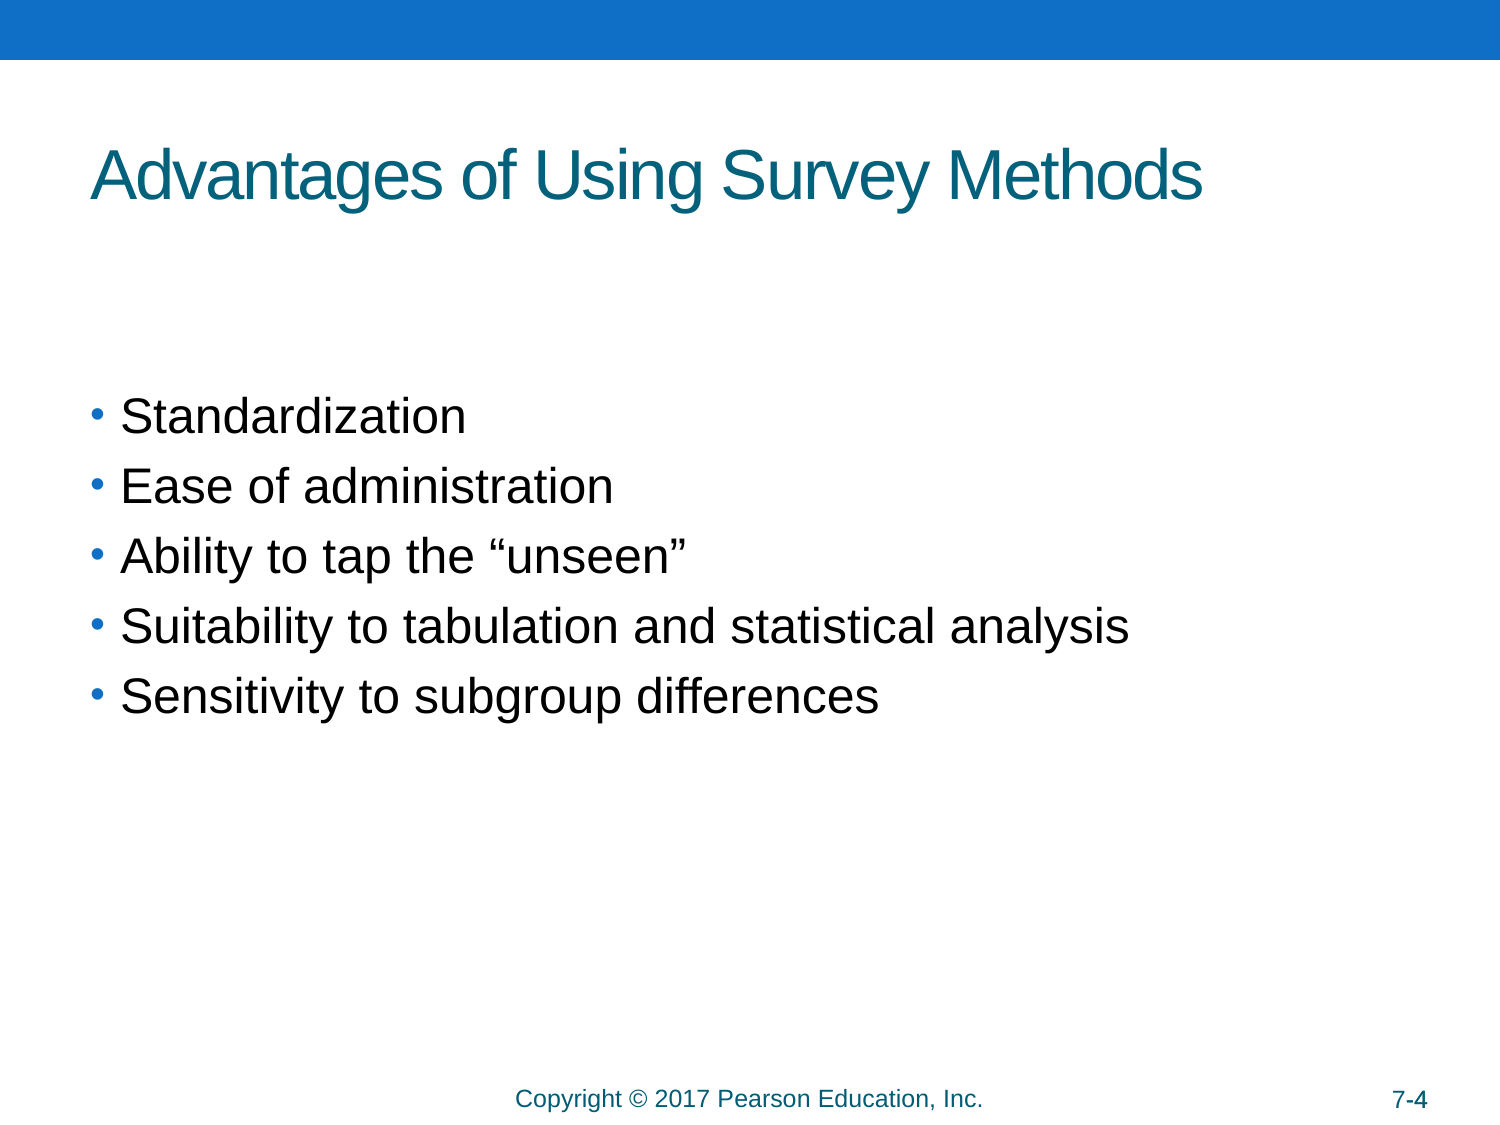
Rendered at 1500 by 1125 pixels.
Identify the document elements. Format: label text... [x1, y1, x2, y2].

title Advantages of Using Survey Methods [75, 90, 1425, 253]
list Standardization Ease of administration Ability to tap the “unseen” Suitability to tabulation and statistical analysis Sensitivity to subgroup differences [75, 376, 1425, 1125]
